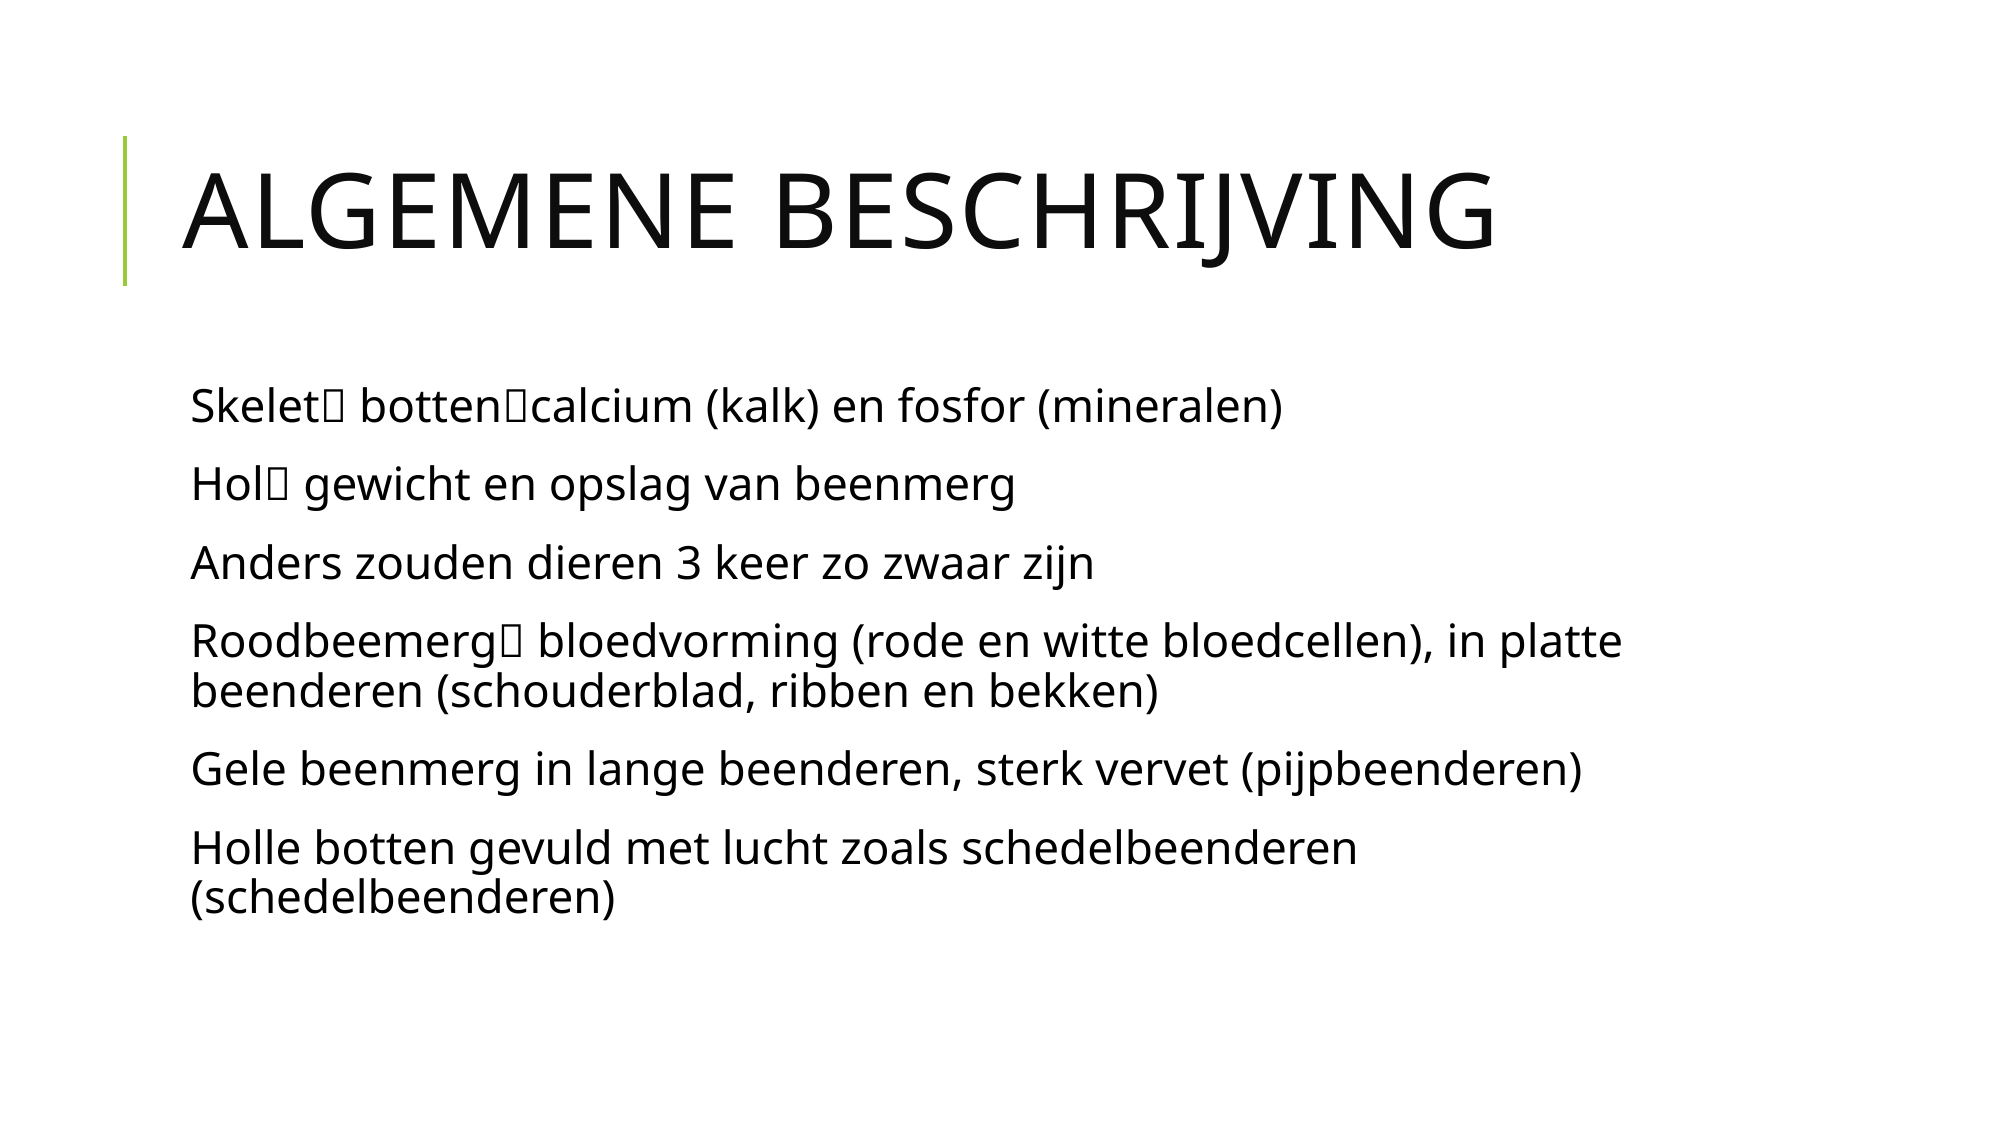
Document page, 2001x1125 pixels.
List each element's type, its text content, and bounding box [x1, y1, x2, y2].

title Algemene beschrijving [168, 96, 1763, 342]
list Skelet bottencalcium (kalk) en fosfor (mineralen) Hol gewicht en opslag van beenmerg Anders zouden dieren 3 keer zo zwaar zijn Roodbeemerg bloedvorming (rode en witte bloedcellen), in platte beenderen (schouderblad, ribben en bekken) Gele beenmerg in lange beenderen, sterk vervet (pijpbeenderen) Holle botten gevuld met lucht zoals schedelbeenderen (schedelbeenderen) [168, 375, 1763, 1035]
